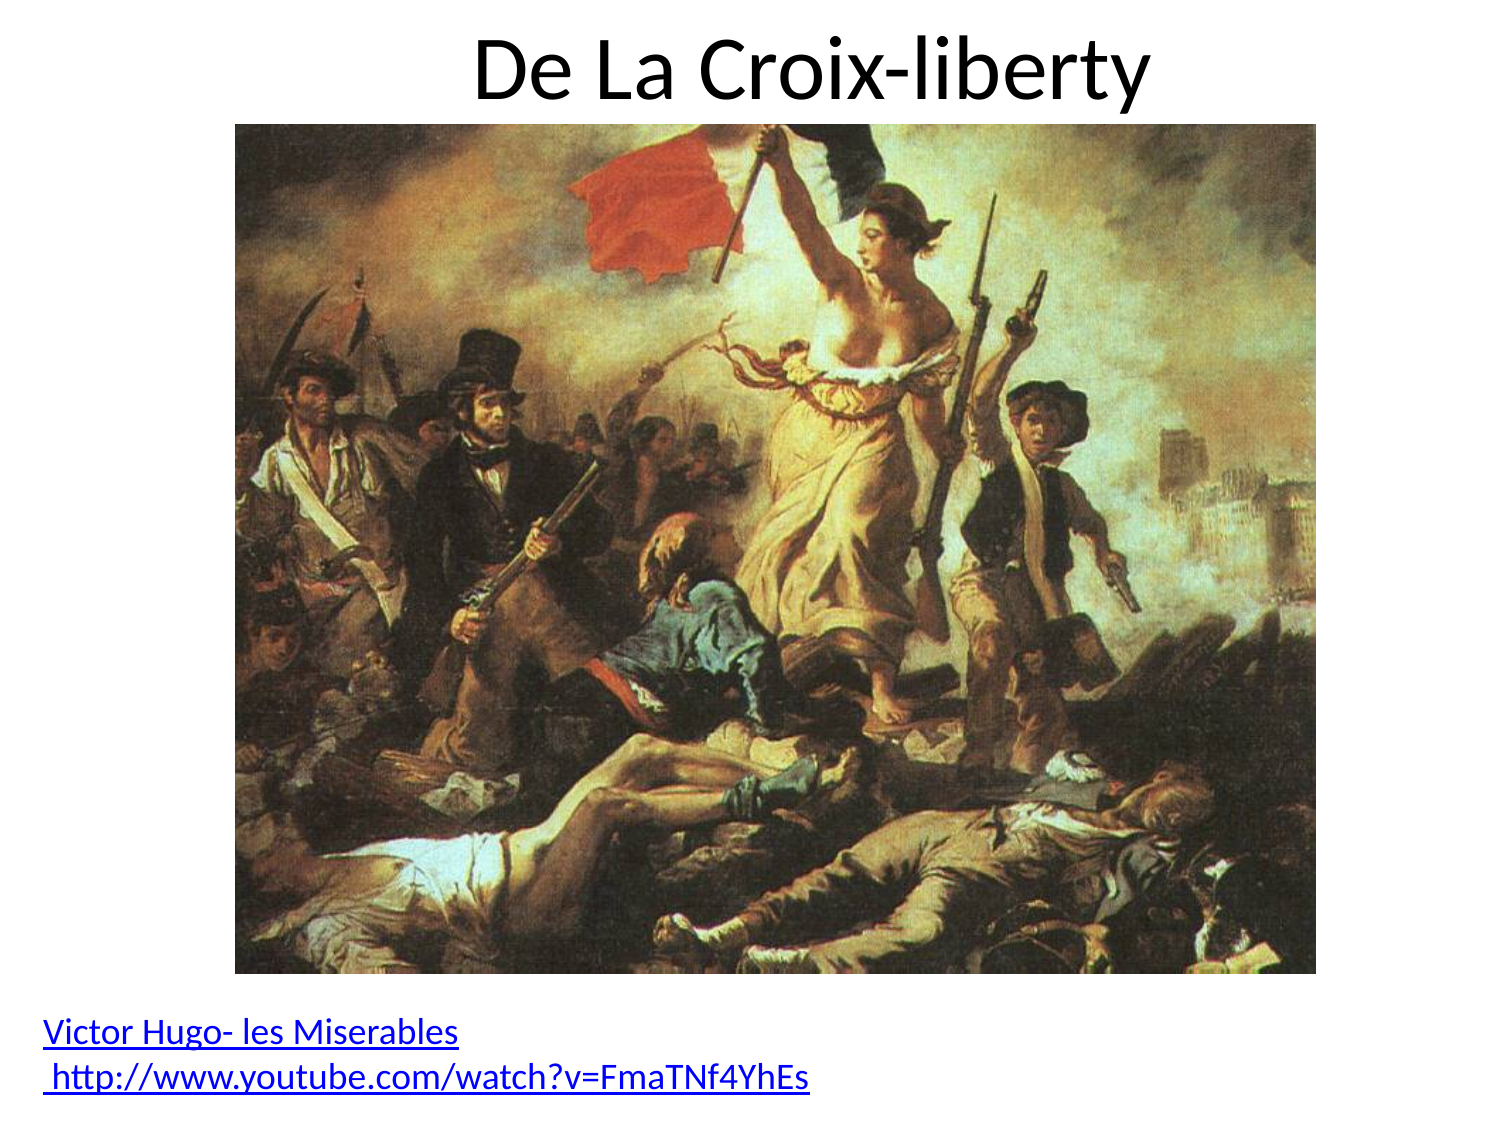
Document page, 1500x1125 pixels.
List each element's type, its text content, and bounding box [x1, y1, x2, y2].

text_box Victor Hugo- les Miserables http://www.youtube.com/watch?v=FmaTNf4YhEs [28, 999, 888, 1125]
title De La Croix-liberty [174, 0, 1450, 125]
picture [235, 124, 1316, 974]
